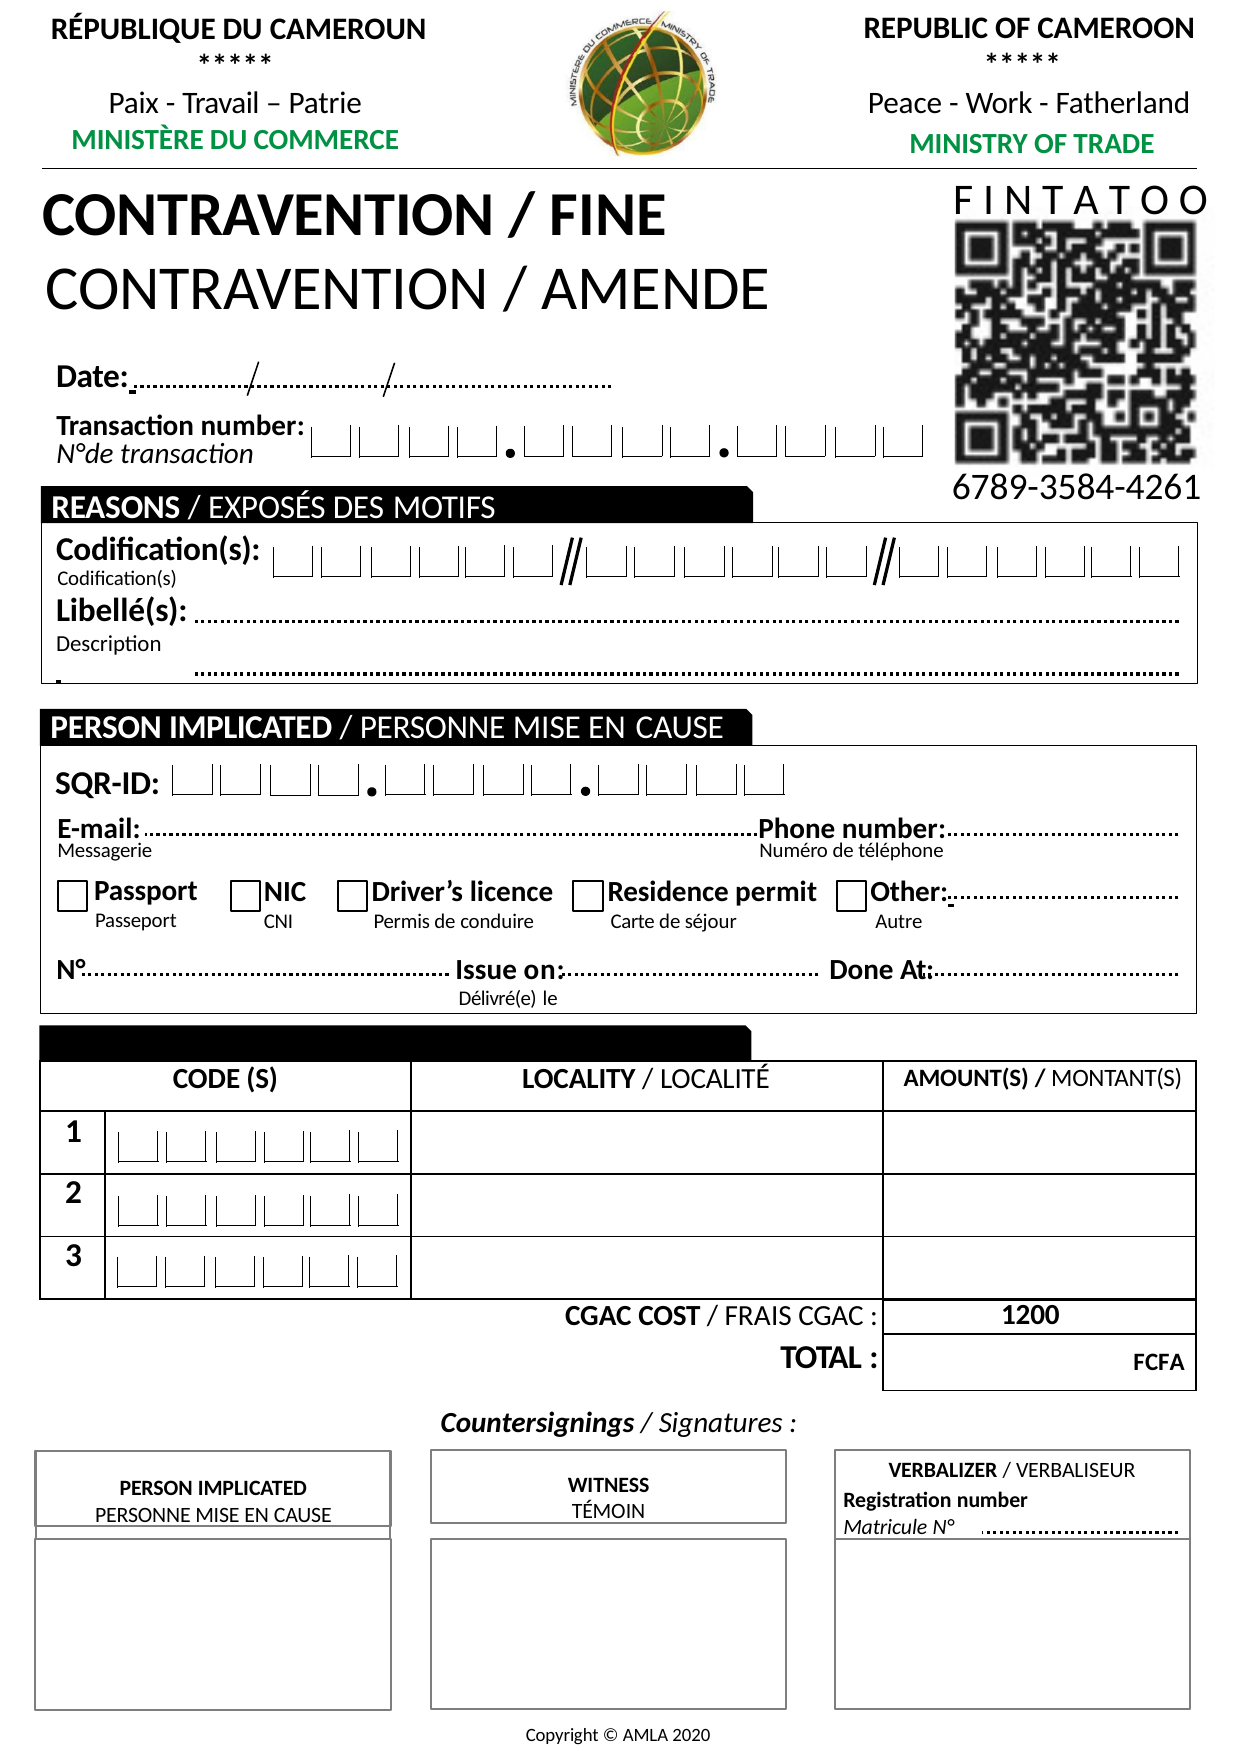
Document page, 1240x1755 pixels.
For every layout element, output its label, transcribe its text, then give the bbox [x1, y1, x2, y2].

table_cell [106, 1237, 410, 1298]
text_box [836, 881, 867, 911]
text_box [36, 1450, 391, 1539]
table_cell 1 [41, 1112, 104, 1173]
text_box CONTRAVENTION / FINE CONTRAVENTION / AMENDE Date: Transaction number: N°de transaction REASONS / EXPOSÉS DES MOTIFS [40, 171, 777, 525]
table_cell [412, 1112, 882, 1173]
text_box N° Issue on: Done At: Délivré(e) le Fait(e) À AMOUNTS / MONTANTS [49, 948, 1188, 1060]
text_box NIC CNI [263, 870, 309, 933]
text_box [506, 449, 514, 457]
table_cell FCFA [884, 1335, 1195, 1390]
text_box PERSON IMPLICATED / PERSONNE MISE EN CAUSE [48, 703, 736, 746]
text_box [834, 1538, 1191, 1710]
table_cell 2 [41, 1175, 104, 1236]
table_cell [412, 1237, 882, 1298]
text_box F I N T A T O O [950, 168, 1212, 223]
table_cell CGAC COST / FRAIS CGAC : TOTAL : [40, 1300, 882, 1391]
text_box [430, 1538, 787, 1710]
text_box [57, 881, 87, 911]
text_box [35, 1538, 392, 1711]
text_box RÉPUBLIQUE DU CAMEROUN ***** Paix - Travail – Patrie MINISTÈRE DU COMMERCE [12, 5, 458, 156]
table_cell [106, 1175, 410, 1236]
text_box [230, 881, 261, 911]
picture [563, 5, 722, 164]
table_cell [884, 1112, 1195, 1173]
text_box [954, 206, 1215, 477]
text_box [835, 1450, 1190, 1539]
table_header AMOUNT(S) / MONTANT(S) [884, 1062, 1195, 1110]
text_box Driver’s licence Permis de conduire [371, 870, 556, 933]
text_box REPUBLIC OF CAMEROON ***** Peace - Work - Fatherland MINISTRY OF TRADE [818, 4, 1227, 160]
table_cell [412, 1175, 882, 1236]
table_cell 1200 [884, 1301, 1195, 1333]
text_box [40, 745, 1196, 1014]
text_box Copyright © AMLA 2020 [523, 1720, 715, 1746]
table_cell [884, 1175, 1195, 1236]
text_box [337, 881, 368, 911]
table_cell [106, 1112, 410, 1173]
text_box Countersignings / Signatures : [438, 1401, 802, 1439]
table_header CODE (S) [41, 1062, 410, 1110]
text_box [247, 361, 395, 397]
text_box 6789-3584-4261 [949, 459, 1206, 507]
text_box [433, 1450, 786, 1539]
text_box SQR-ID: E-mail: Phone number: [55, 749, 1188, 845]
text_box Other: Autre [870, 870, 1190, 933]
table_cell [884, 1237, 1195, 1298]
text_box Codification(s): Codification(s) Libellé(s): Description [41, 522, 1197, 684]
text_box [573, 881, 603, 911]
table_cell 3 [41, 1237, 104, 1298]
text_box Residence permit Carte de séjour [607, 870, 819, 933]
text_box [720, 449, 728, 457]
table_header LOCALITY / LOCALITÉ [412, 1062, 882, 1110]
